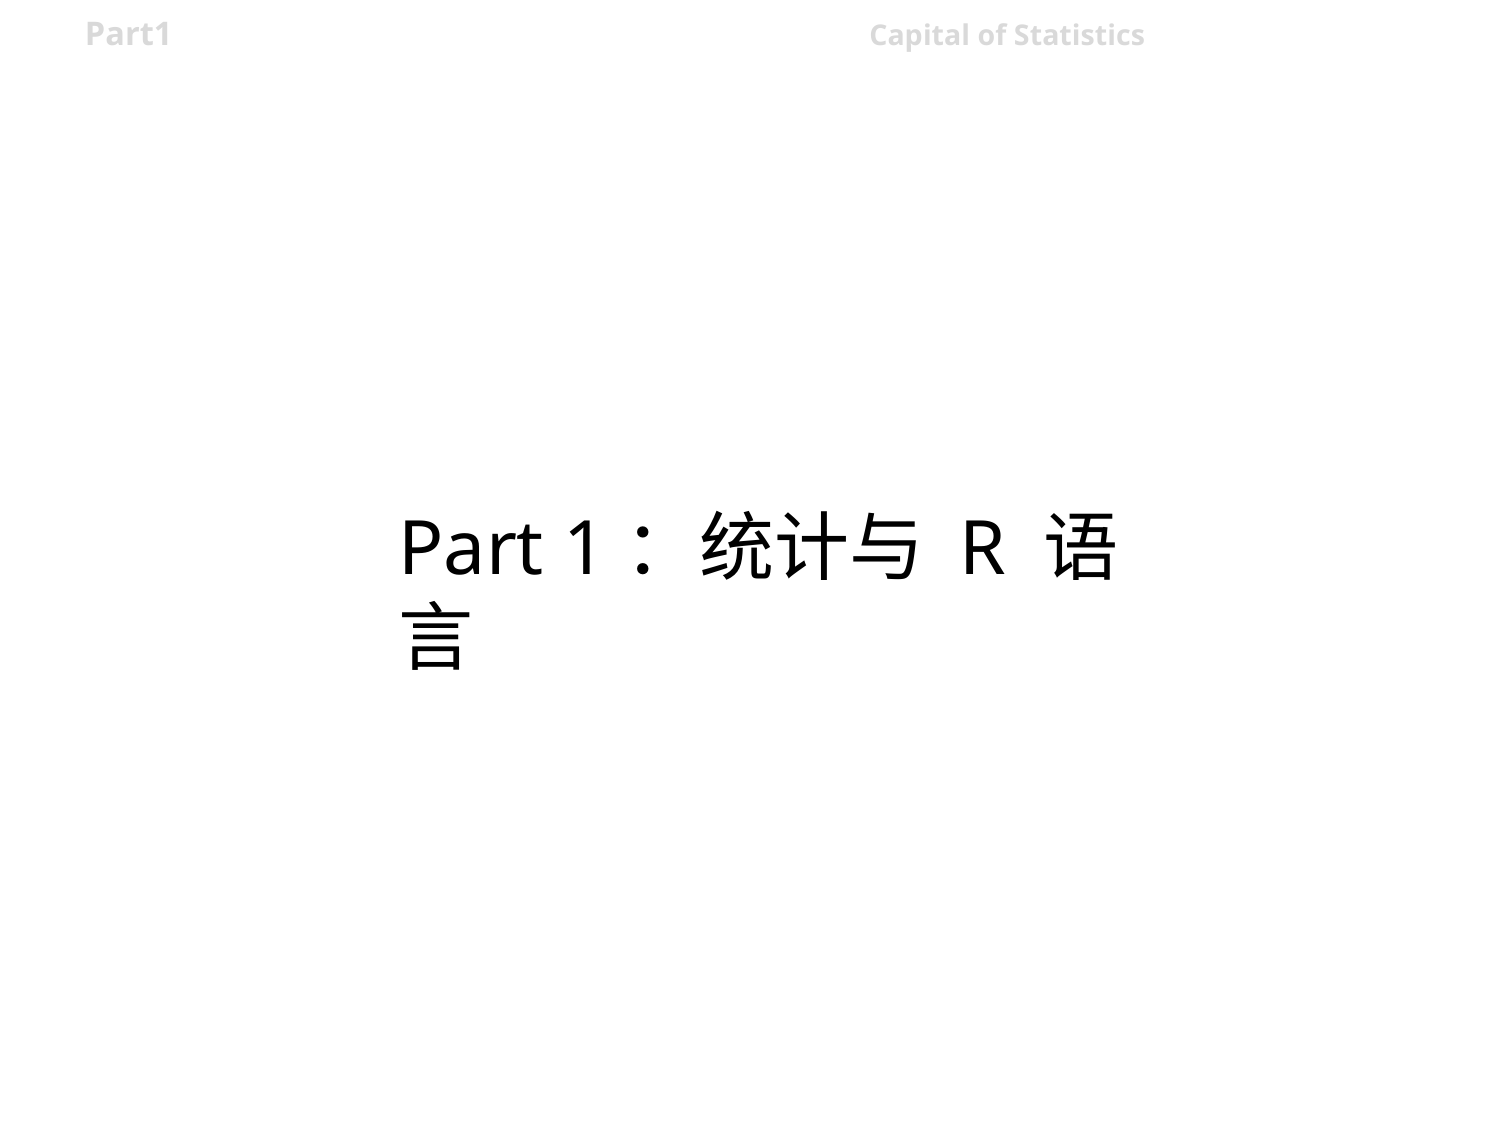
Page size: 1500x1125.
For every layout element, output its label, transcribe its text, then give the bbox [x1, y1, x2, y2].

text_box Part 1：统计与 R 语言 [383, 491, 1176, 687]
